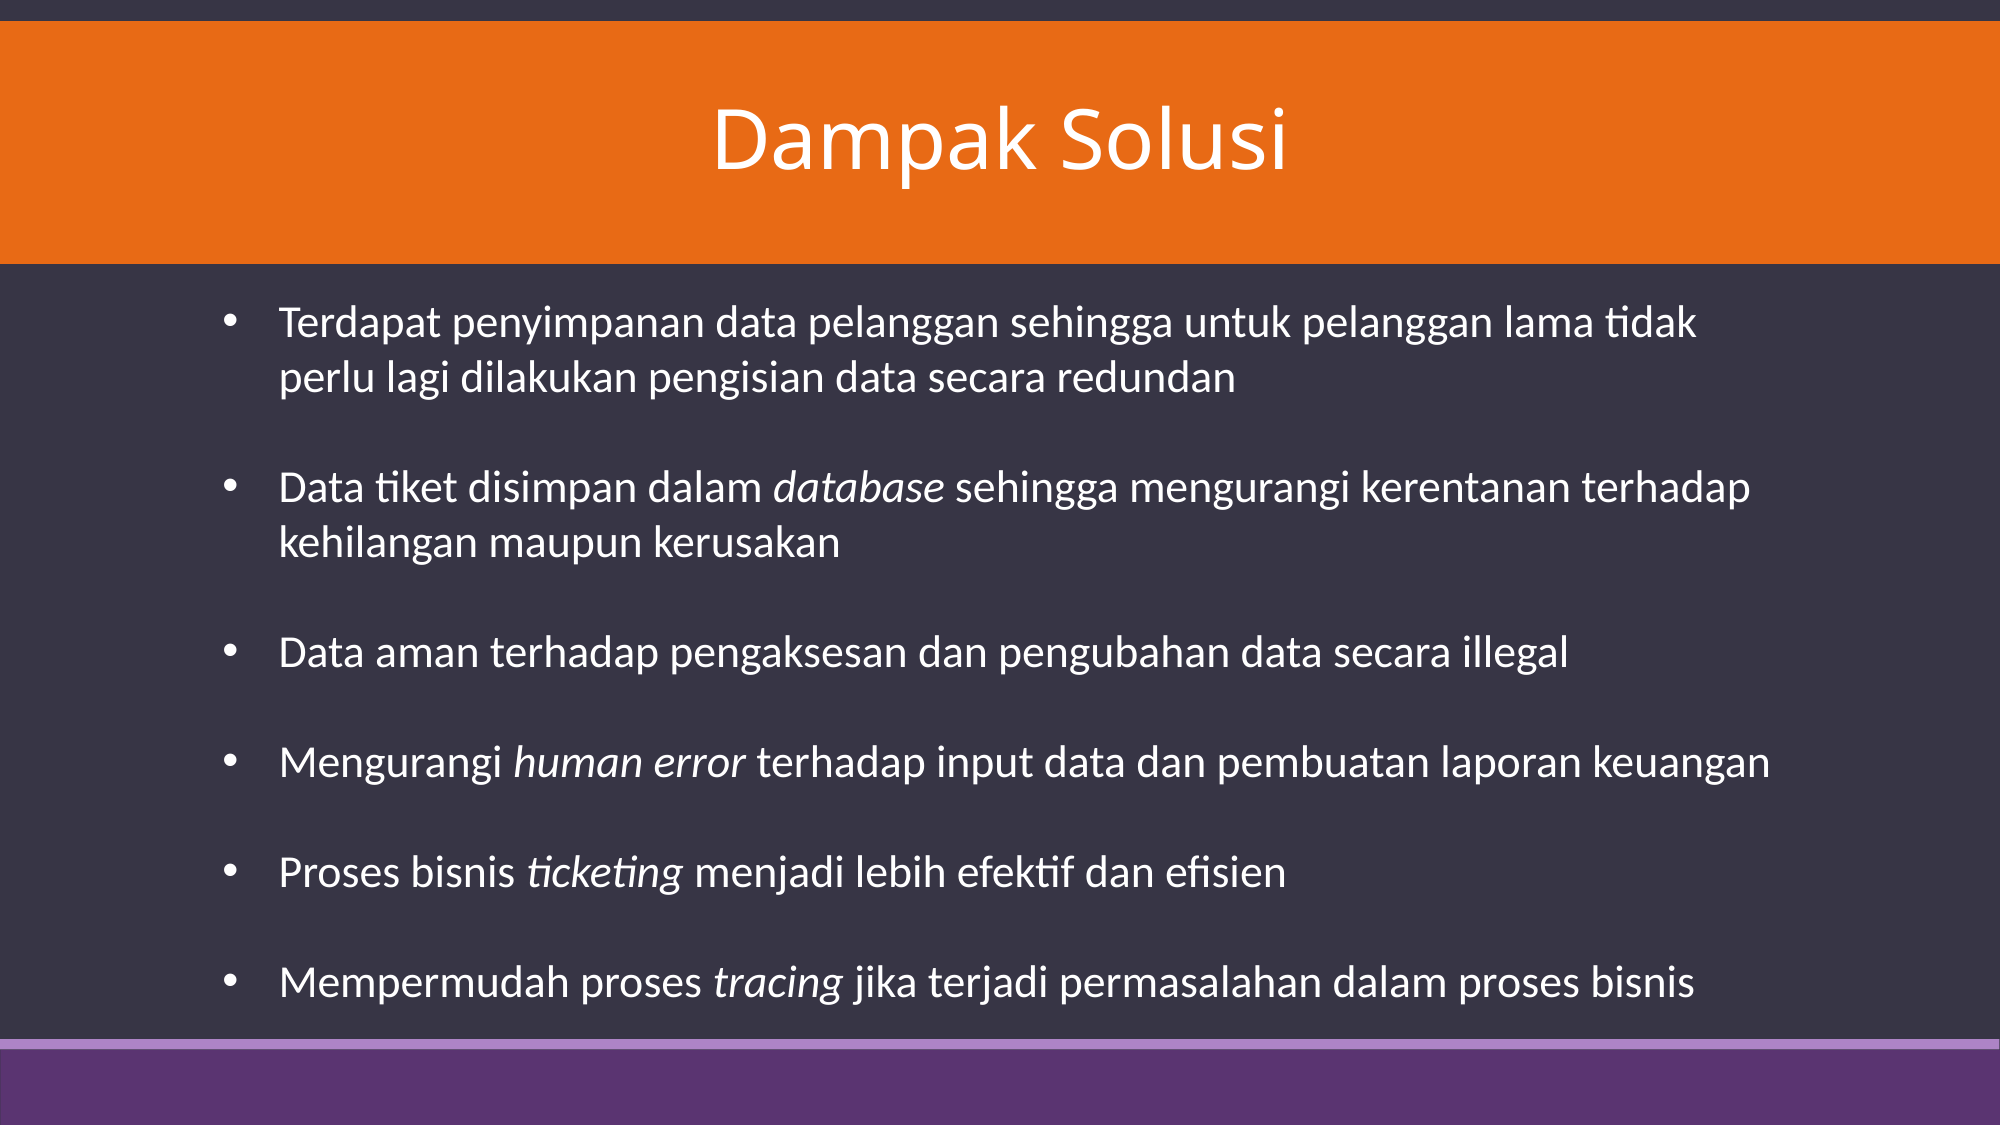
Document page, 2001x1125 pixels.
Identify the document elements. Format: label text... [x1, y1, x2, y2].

text_box Terdapat penyimpanan data pelanggan sehingga untuk pelanggan lama tidak perlu lagi dilakukan pengisian data secara redundan Data tiket disimpan dalam database sehingga mengurangi kerentanan terhadap kehilangan maupun kerusakan Data aman terhadap pengaksesan dan pengubahan data secara illegal Mengurangi human error terhadap input data dan pembuatan laporan keuangan Proses bisnis ticketing menjadi lebih efektif dan efisien Mempermudah proses tracing jika terjadi permasalahan dalam proses bisnis [207, 284, 1793, 1075]
picture [0, 21, 2000, 265]
